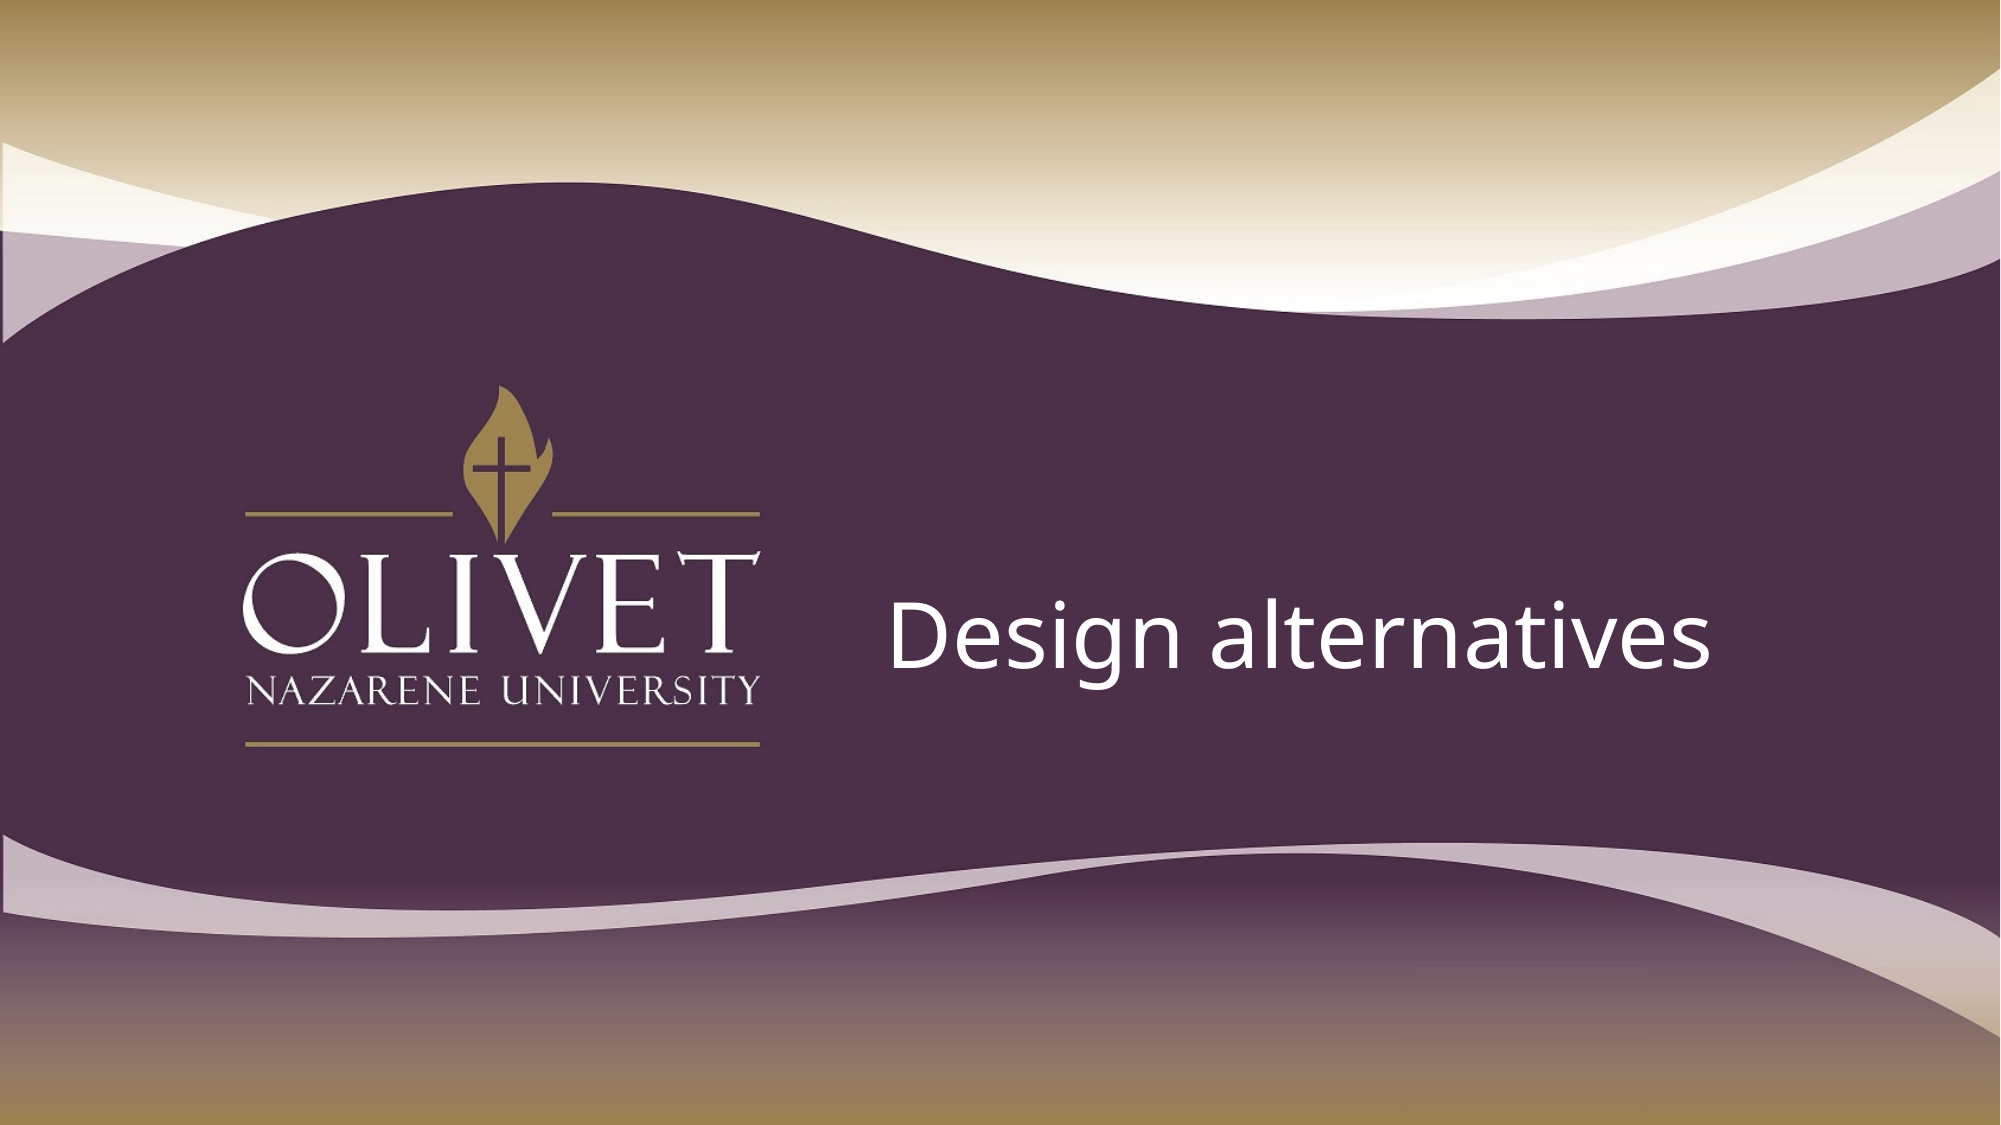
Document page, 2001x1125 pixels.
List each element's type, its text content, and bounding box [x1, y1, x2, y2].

picture [0, 0, 2001, 1125]
title Design alternatives [870, 339, 1862, 696]
